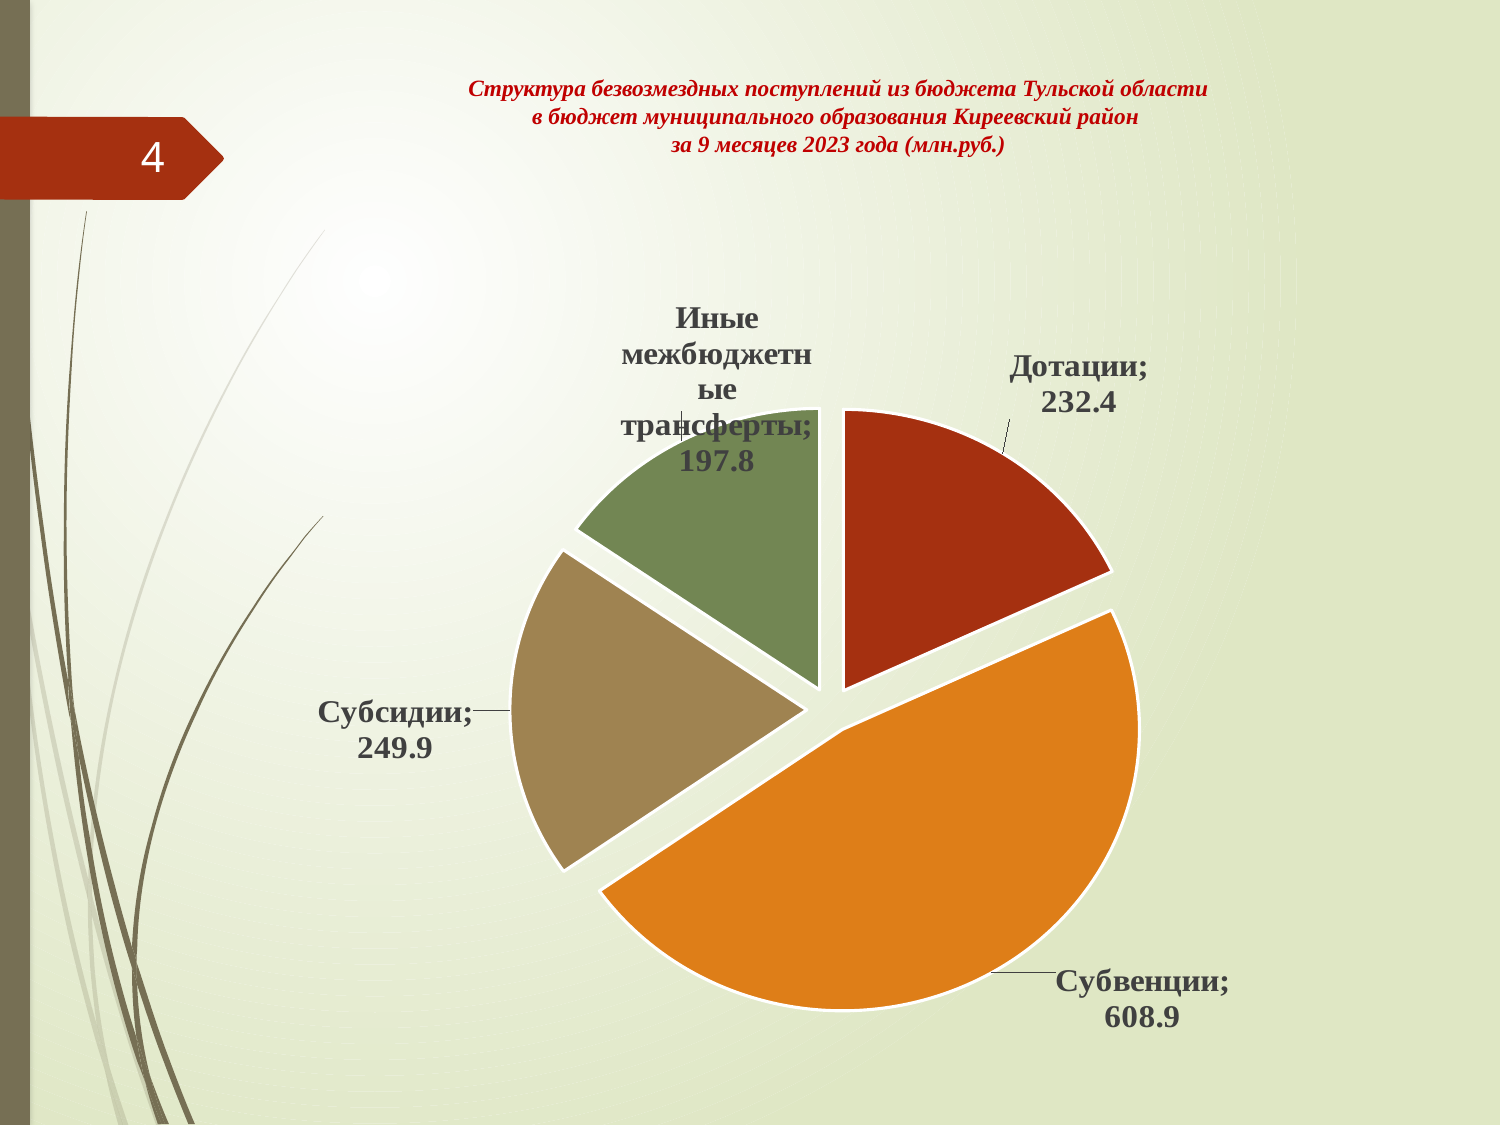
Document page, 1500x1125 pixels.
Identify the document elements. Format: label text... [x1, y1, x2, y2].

title Структура безвозмездных поступлений из бюджета Тульской области в бюджет муниципального образования Киреевский район за 9 месяцев 2023 года (млн.руб.) [218, 35, 1459, 291]
chart [277, 255, 1427, 1125]
slide_number 4 [83, 129, 180, 190]
